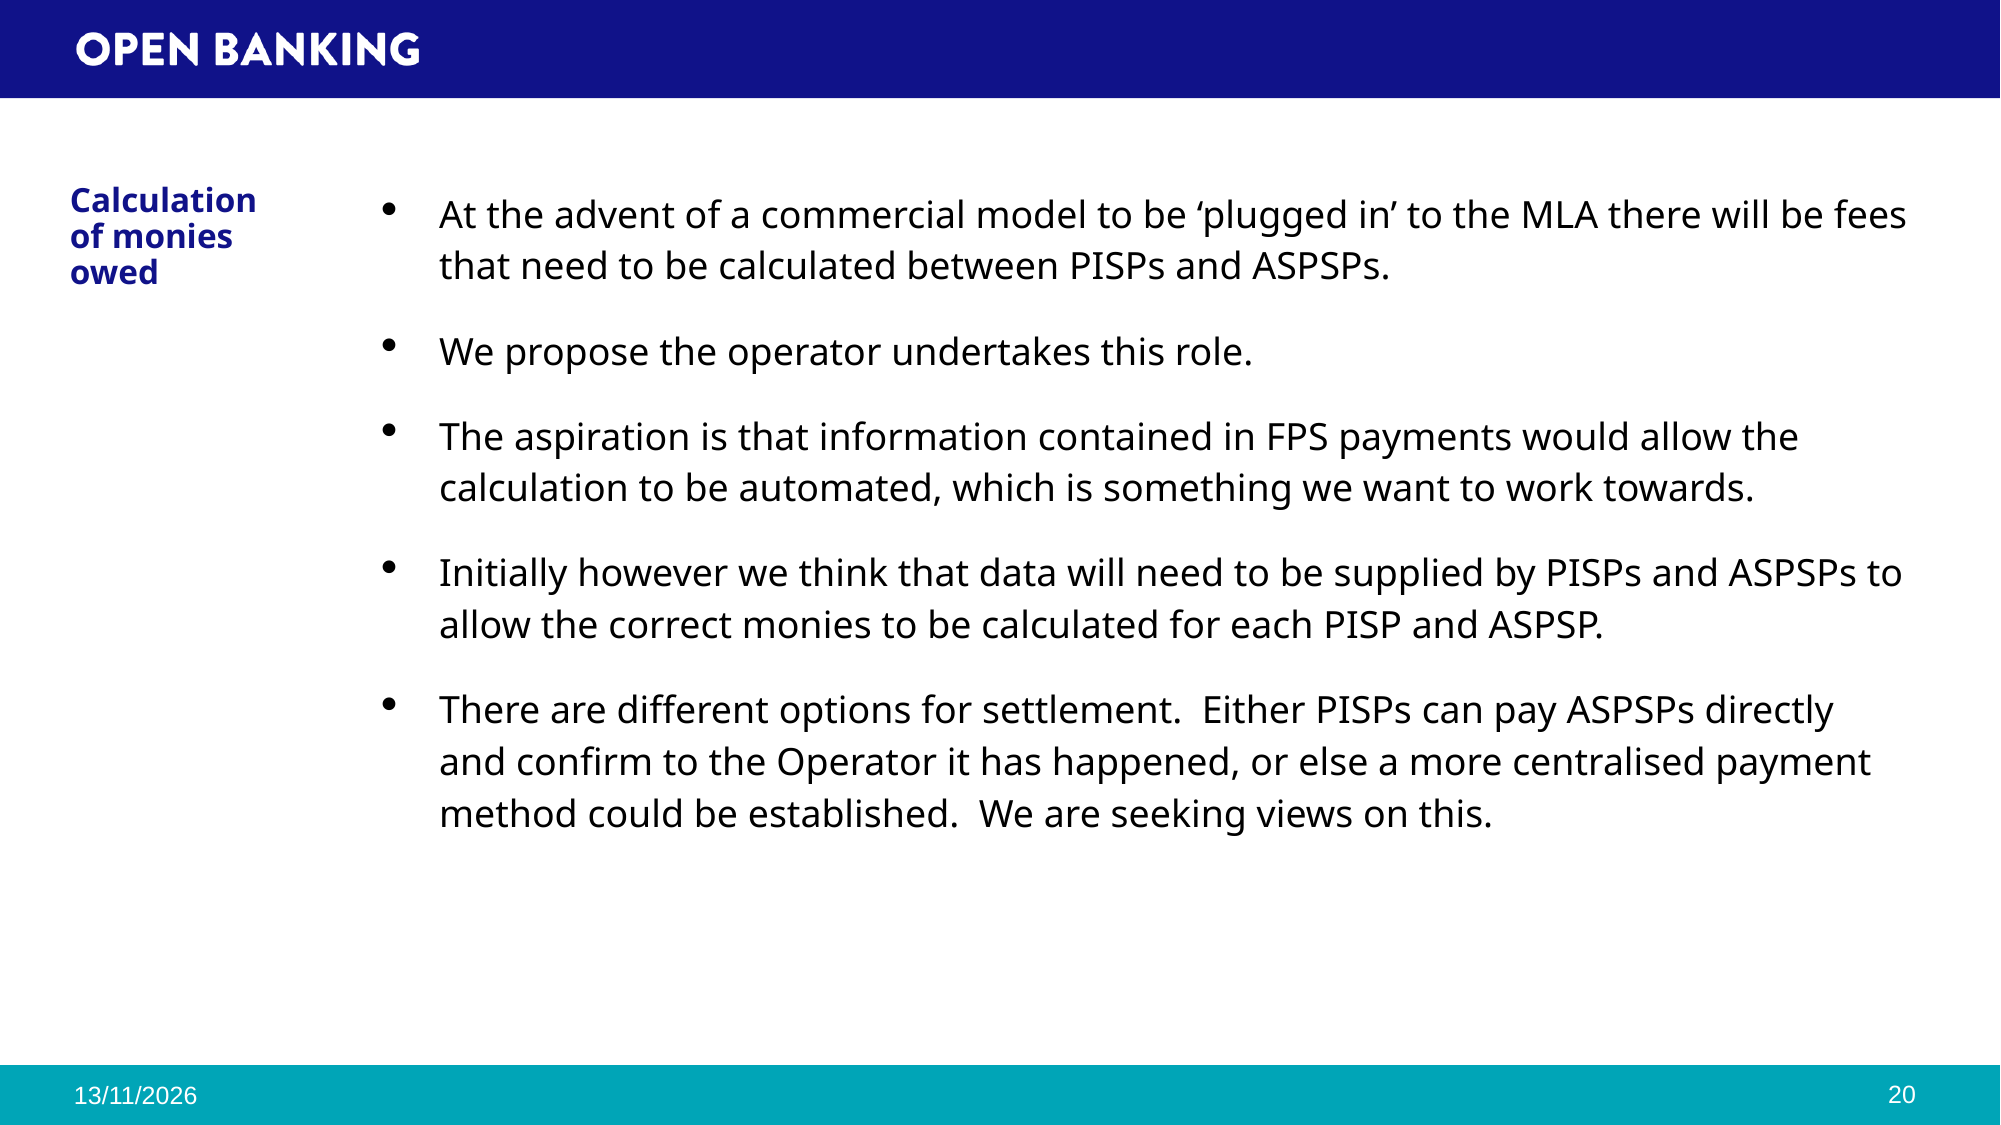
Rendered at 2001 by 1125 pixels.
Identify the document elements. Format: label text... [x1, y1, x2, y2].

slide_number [59, 1065, 509, 1125]
footer [662, 1064, 1338, 1124]
picture [43, 0, 452, 99]
list At the advent of a commercial model to be ‘plugged in’ to the MLA there will be fees that need to be calculated between PISPs and ASPSPs. We propose the operator undertakes this role. The aspiration is that information contained in FPS payments would allow the calculation to be automated, which is something we want to work towards. Initially however we think that data will need to be supplied by PISPs and ASPSPs to allow the correct monies to be calculated for each PISP and ASPSP. There are different options for settlement. Either PISPs can pay ASPSPs directly and confirm to the Operator it has happened, or else a more centralised payment method could be established. We are seeking views on this. [367, 176, 1925, 1017]
title Calculation of monies owed [54, 176, 291, 453]
slide_number 20 [1412, 1064, 1932, 1124]
